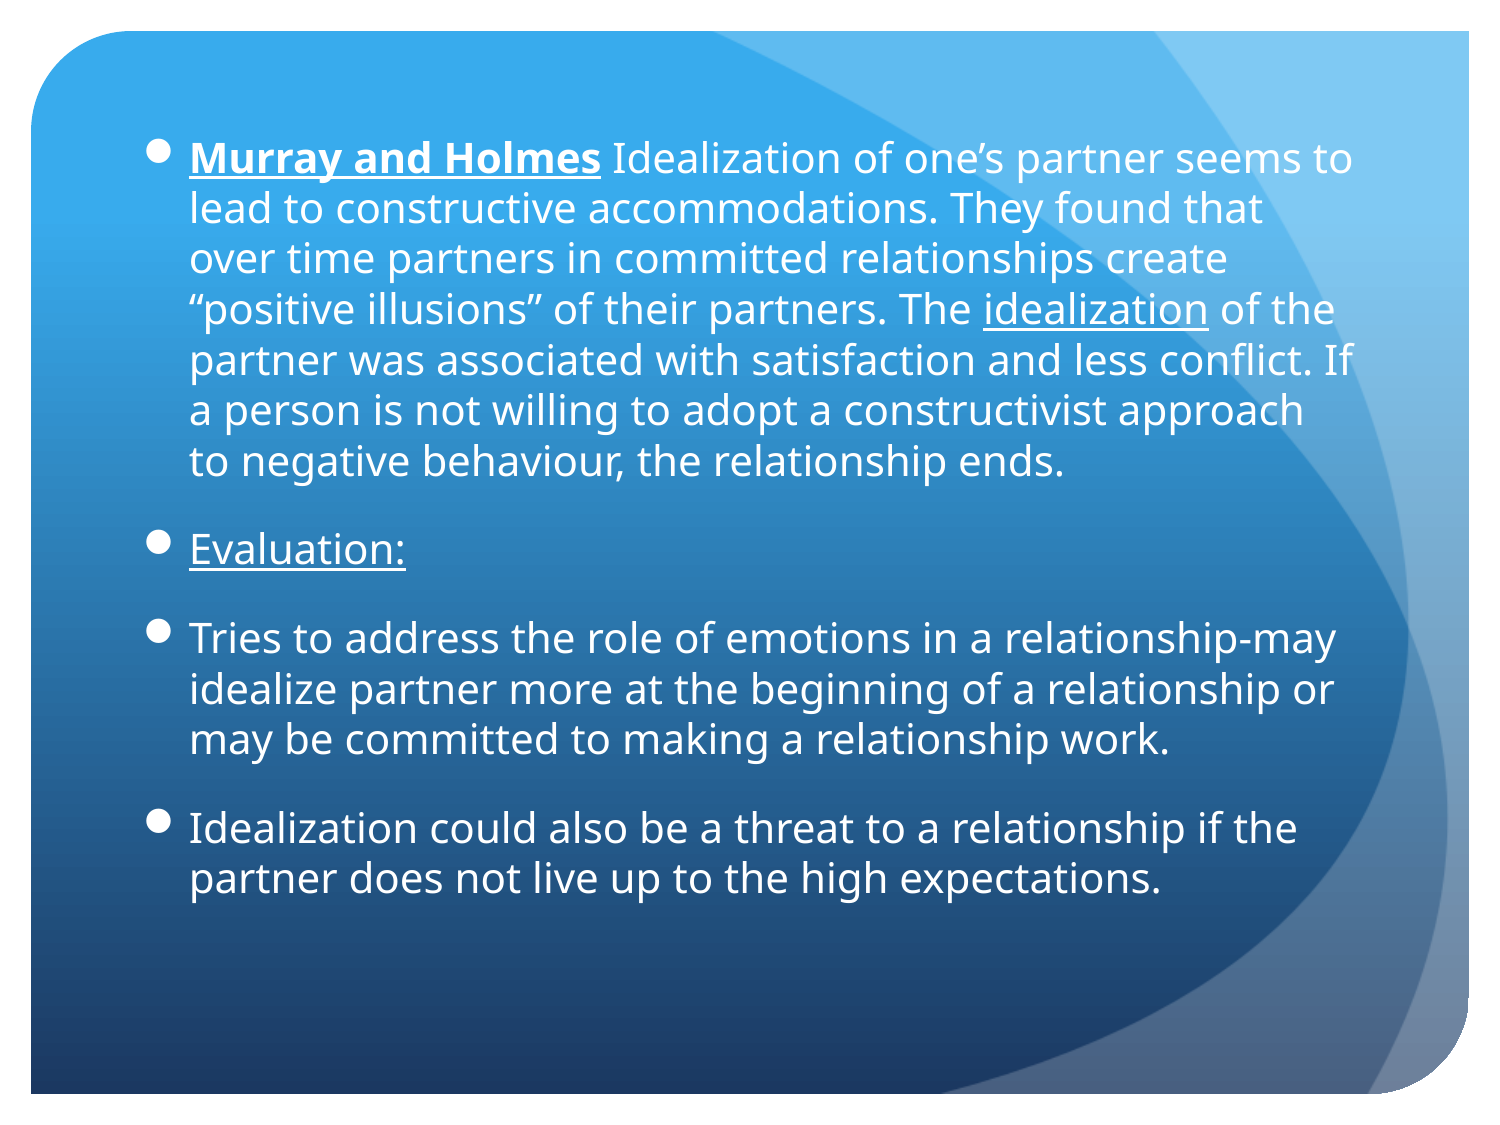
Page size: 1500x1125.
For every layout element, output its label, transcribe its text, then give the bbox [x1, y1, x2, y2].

picture [24, 30, 1473, 1094]
list Murray and Holmes Idealization of one’s partner seems to lead to constructive accommodations. They found that over time partners in committed relationships create “positive illusions” of their partners. The idealization of the partner was associated with satisfaction and less conflict. If a person is not willing to adopt a constructivist approach to negative behaviour, the relationship ends. Evaluation: Tries to address the role of emotions in a relationship-may idealize partner more at the beginning of a relationship or may be committed to making a relationship work. Idealization could also be a threat to a relationship if the partner does not live up to the high expectations. [127, 123, 1372, 991]
